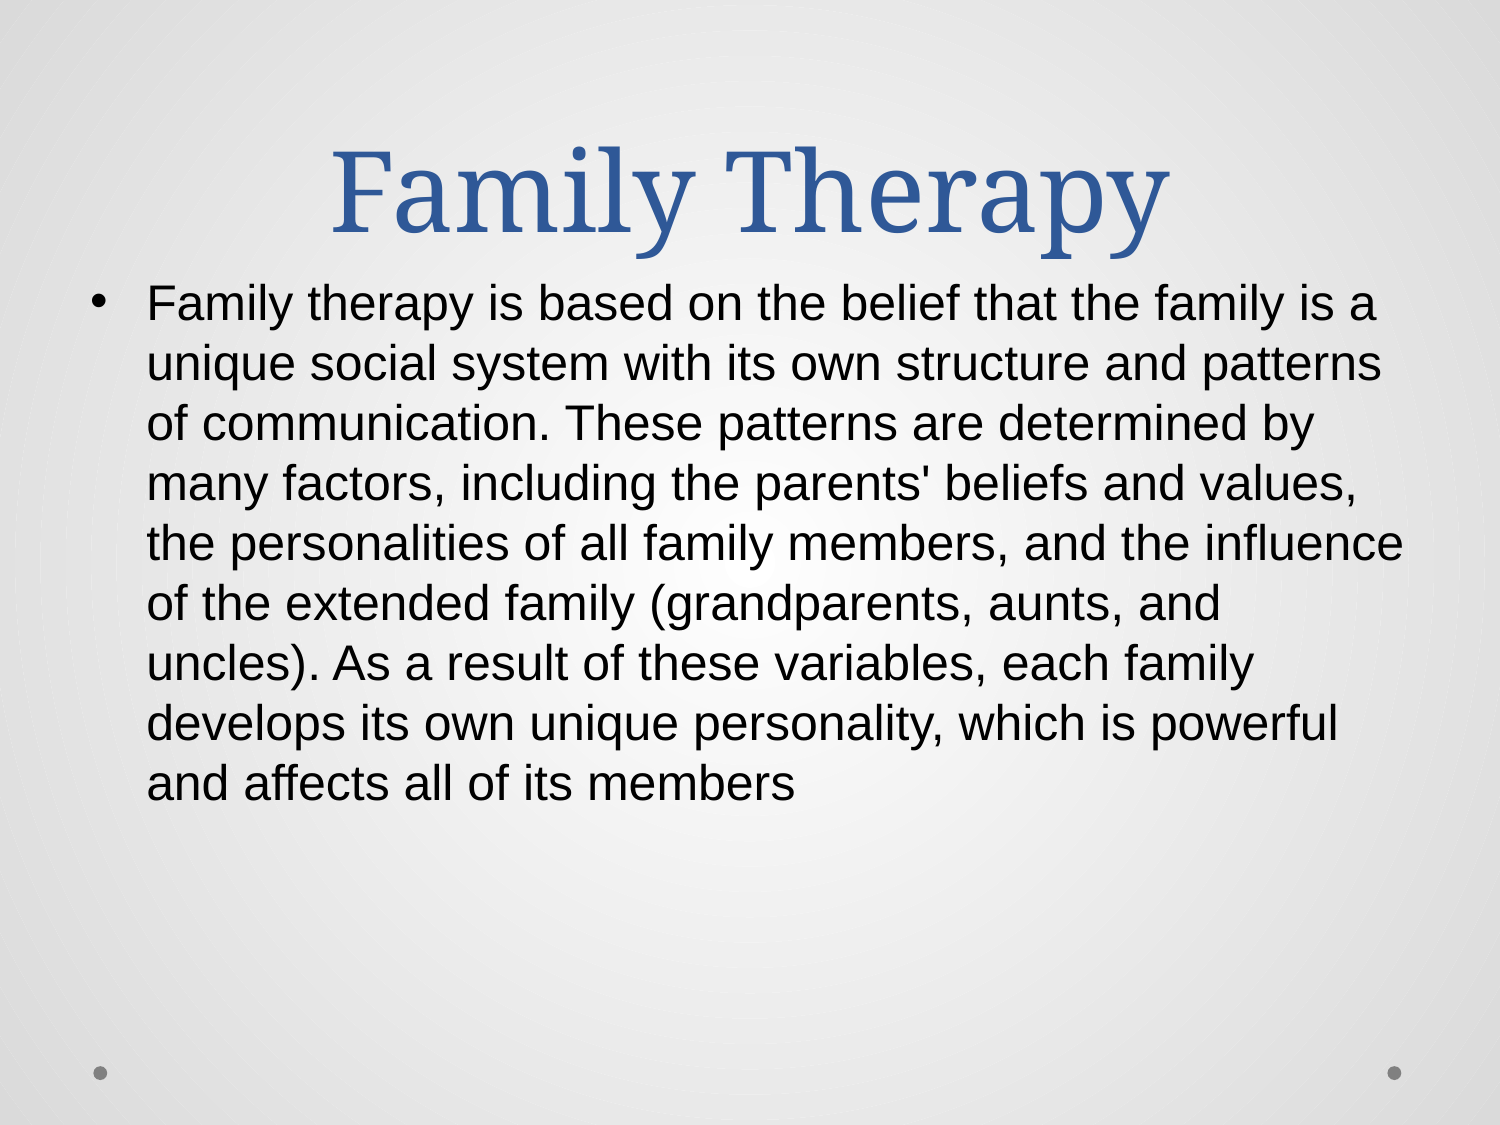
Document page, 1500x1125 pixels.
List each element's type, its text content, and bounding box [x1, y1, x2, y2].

title Family Therapy [75, 0, 1425, 262]
list Family therapy is based on the belief that the family is a unique social system with its own structure and patterns of communication. These patterns are determined by many factors, including the parents' beliefs and values, the personalities of all family members, and the influence of the extended family (grandparents, aunts, and uncles). As a result of these variables, each family develops its own unique personality, which is powerful and affects all of its members [75, 262, 1425, 1005]
